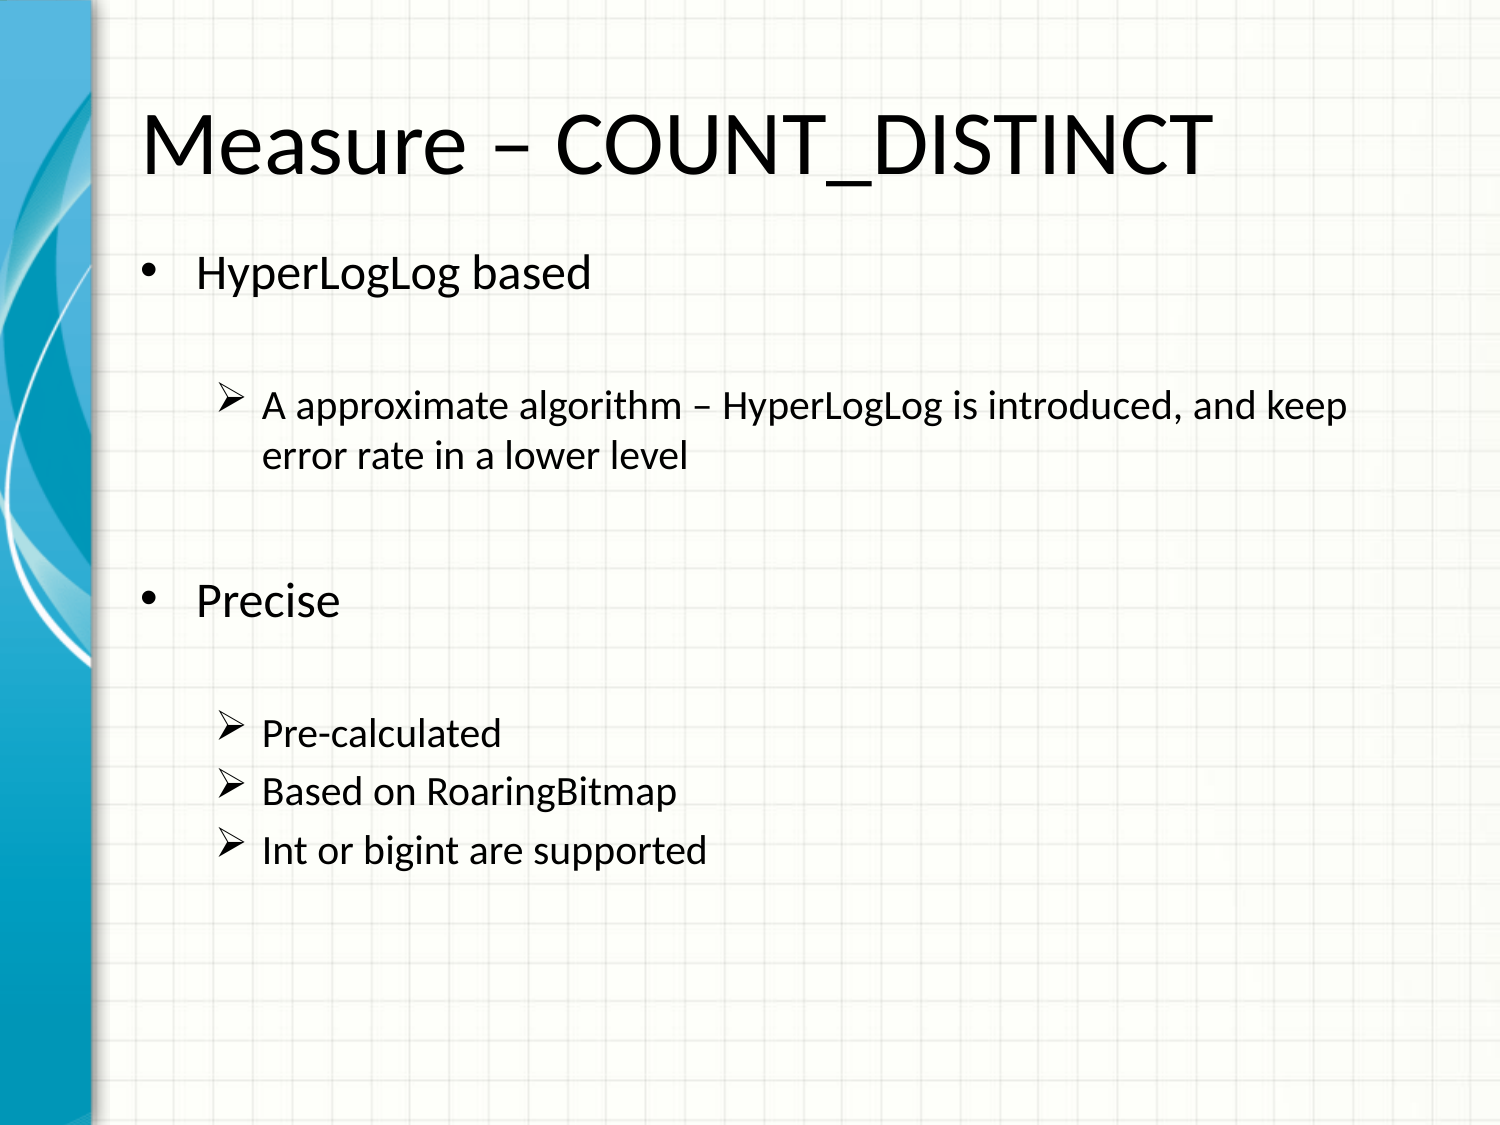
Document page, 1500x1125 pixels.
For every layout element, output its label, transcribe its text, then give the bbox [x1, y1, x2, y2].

picture [0, 0, 1500, 1125]
list HyperLogLog based A approximate algorithm – HyperLogLog is introduced, and keep error rate in a lower level Precise Pre-calculated Based on RoaringBitmap Int or bigint are supported [125, 231, 1450, 1081]
title Measure – COUNT_DISTINCT [125, 44, 1450, 231]
